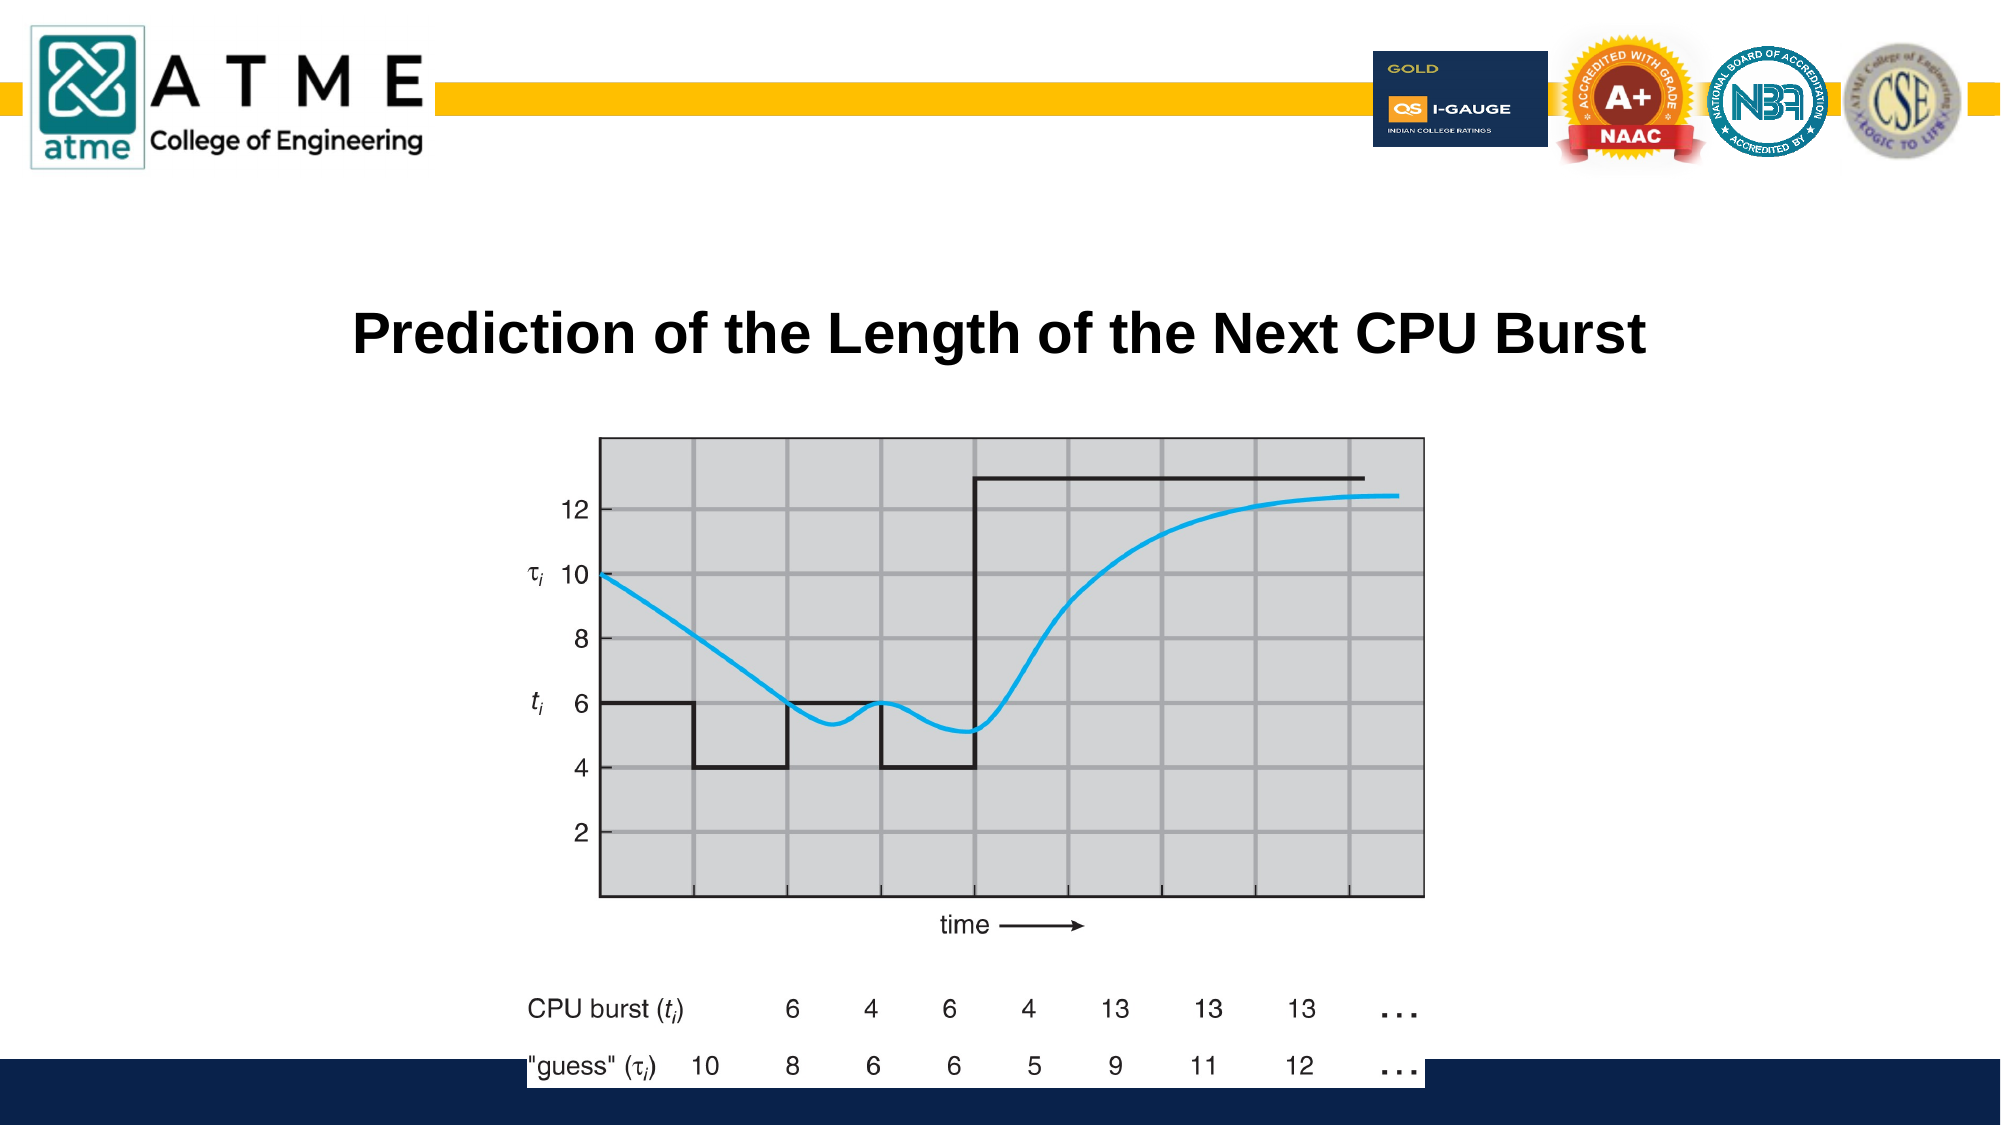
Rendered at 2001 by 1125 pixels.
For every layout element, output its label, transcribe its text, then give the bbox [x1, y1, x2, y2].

text_box Prediction of the Length of the Next CPU Burst [1425, 287, 1663, 372]
text_box [74, 239, 1425, 990]
picture [1373, 20, 1828, 180]
picture [1840, 26, 1968, 176]
picture [0, 437, 2001, 1125]
picture [22, 15, 435, 178]
